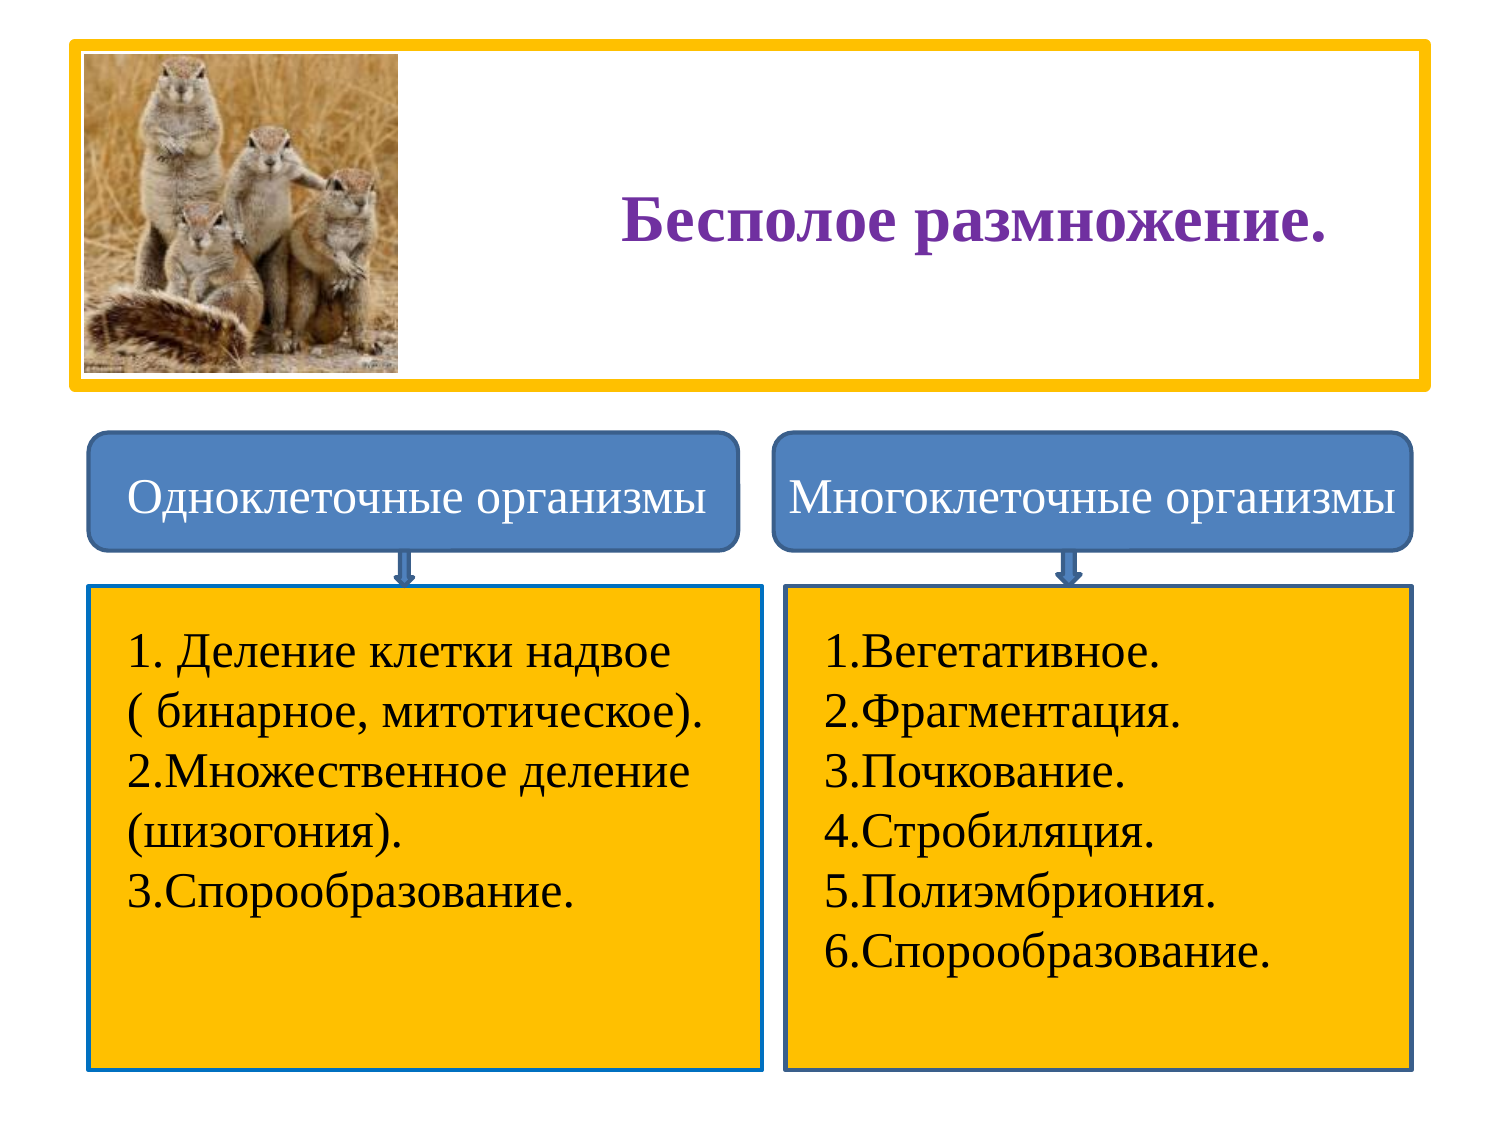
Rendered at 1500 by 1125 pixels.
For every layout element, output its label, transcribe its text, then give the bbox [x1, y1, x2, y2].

text_box [771, 430, 1414, 553]
text_box [86, 430, 741, 553]
text_box [783, 584, 1414, 1072]
text_box Одноклеточные организмы [112, 456, 739, 531]
picture [83, 54, 398, 374]
text_box [86, 584, 764, 1072]
text_box [393, 548, 416, 589]
title Бесполое размножение. [75, 45, 1425, 386]
text_box [1055, 548, 1083, 589]
text_box 1. Деление клетки надвое ( бинарное, митотическое). 2.Множественное деление (шизогония). 3.Спорообразование. [112, 609, 739, 925]
text_box 1.Вегетативное. 2.Фрагментация. 3.Почкование. 4.Стробиляция. 5.Полиэмбриония. 6.Спорообразование. [809, 609, 1388, 985]
text_box Многоклеточные организмы [773, 456, 1447, 531]
